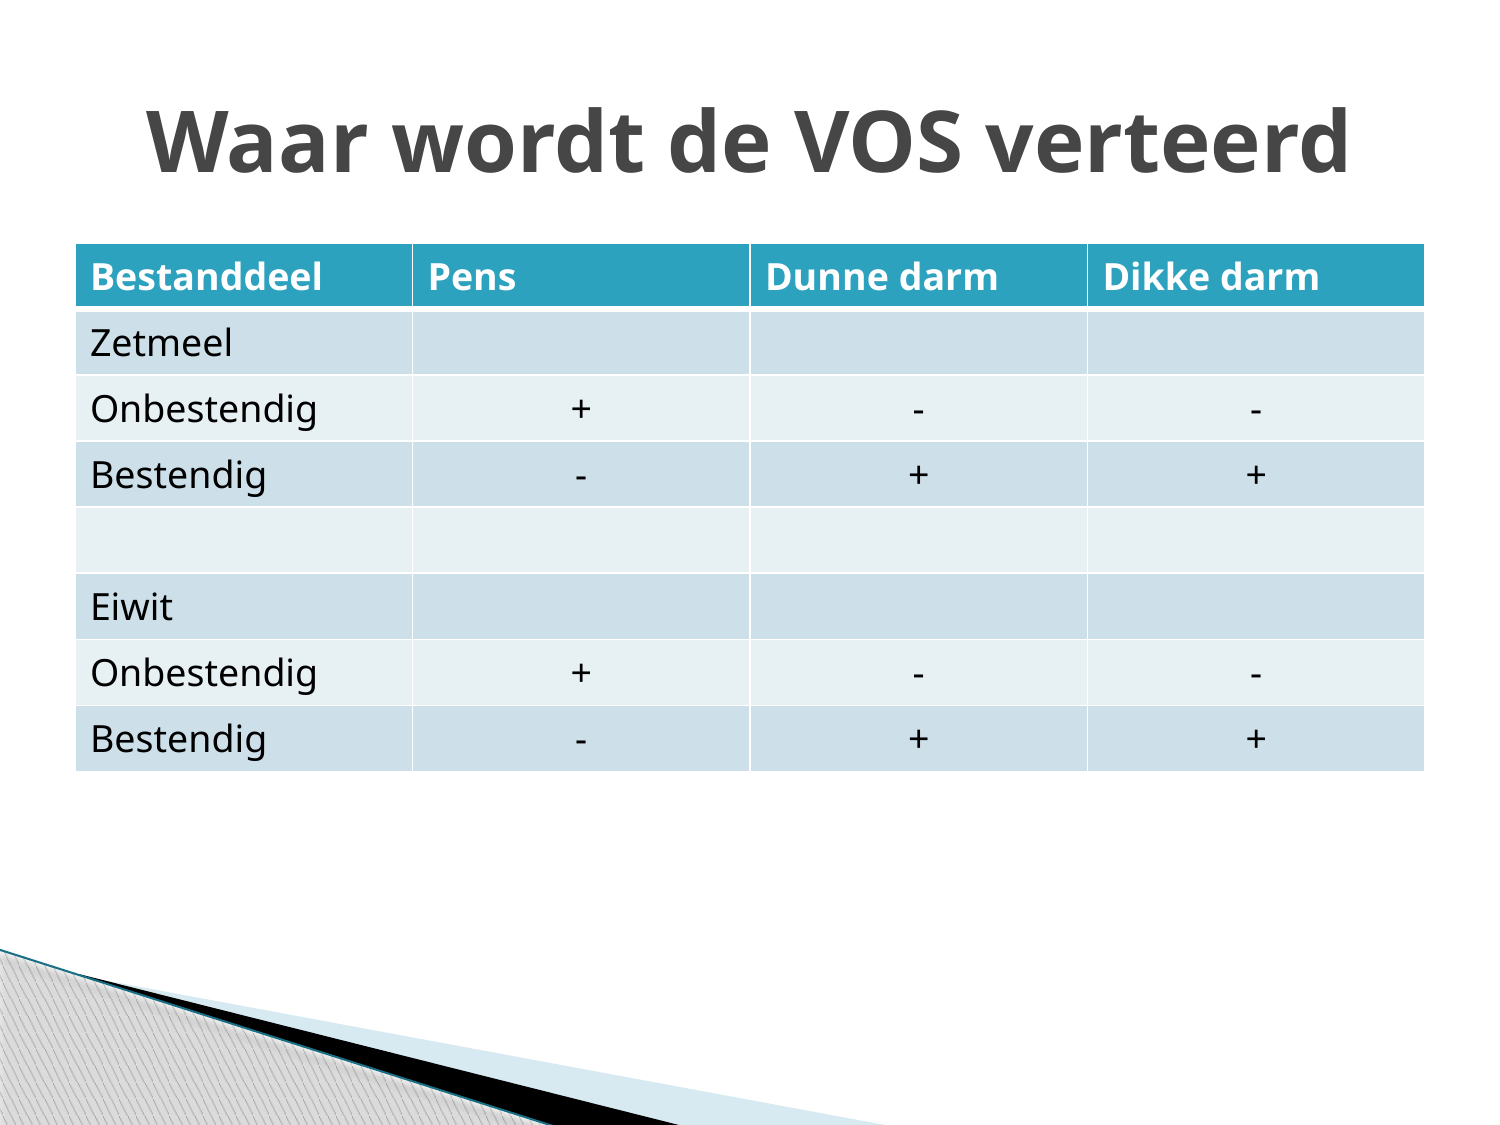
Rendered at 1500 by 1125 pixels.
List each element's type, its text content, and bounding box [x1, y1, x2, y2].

table_header Dunne darm [751, 244, 1087, 306]
title Waar wordt de VOS verteerd [75, 45, 1425, 233]
table_cell + [751, 442, 1087, 506]
table_cell Eiwit [76, 574, 412, 639]
table_cell - [751, 376, 1087, 440]
table_cell Onbestendig [76, 640, 412, 705]
table_cell [76, 508, 412, 572]
table_cell Bestendig [76, 706, 412, 771]
table_cell + [751, 706, 1087, 771]
table_cell [1088, 508, 1424, 572]
table_cell [751, 508, 1087, 572]
table_cell Onbestendig [76, 376, 412, 440]
table_cell Zetmeel [76, 312, 412, 374]
table_cell [1088, 312, 1424, 374]
table_header Bestanddeel [76, 244, 412, 306]
table_cell [751, 312, 1087, 374]
table_cell - [751, 640, 1087, 705]
table_cell - [1088, 640, 1424, 705]
table_cell - [1088, 376, 1424, 440]
table_cell + [413, 376, 749, 440]
table_cell + [1088, 706, 1424, 771]
table_cell [413, 574, 749, 639]
table_cell - [413, 706, 749, 771]
table_cell [751, 574, 1087, 639]
table_cell Bestendig [76, 442, 412, 506]
table_cell - [413, 442, 749, 506]
table_header Pens [413, 244, 749, 306]
table_cell [413, 508, 749, 572]
table_cell [1088, 574, 1424, 639]
table_header Dikke darm [1088, 244, 1424, 306]
table_cell [413, 312, 749, 374]
table_cell + [413, 640, 749, 705]
table_cell + [1088, 442, 1424, 506]
